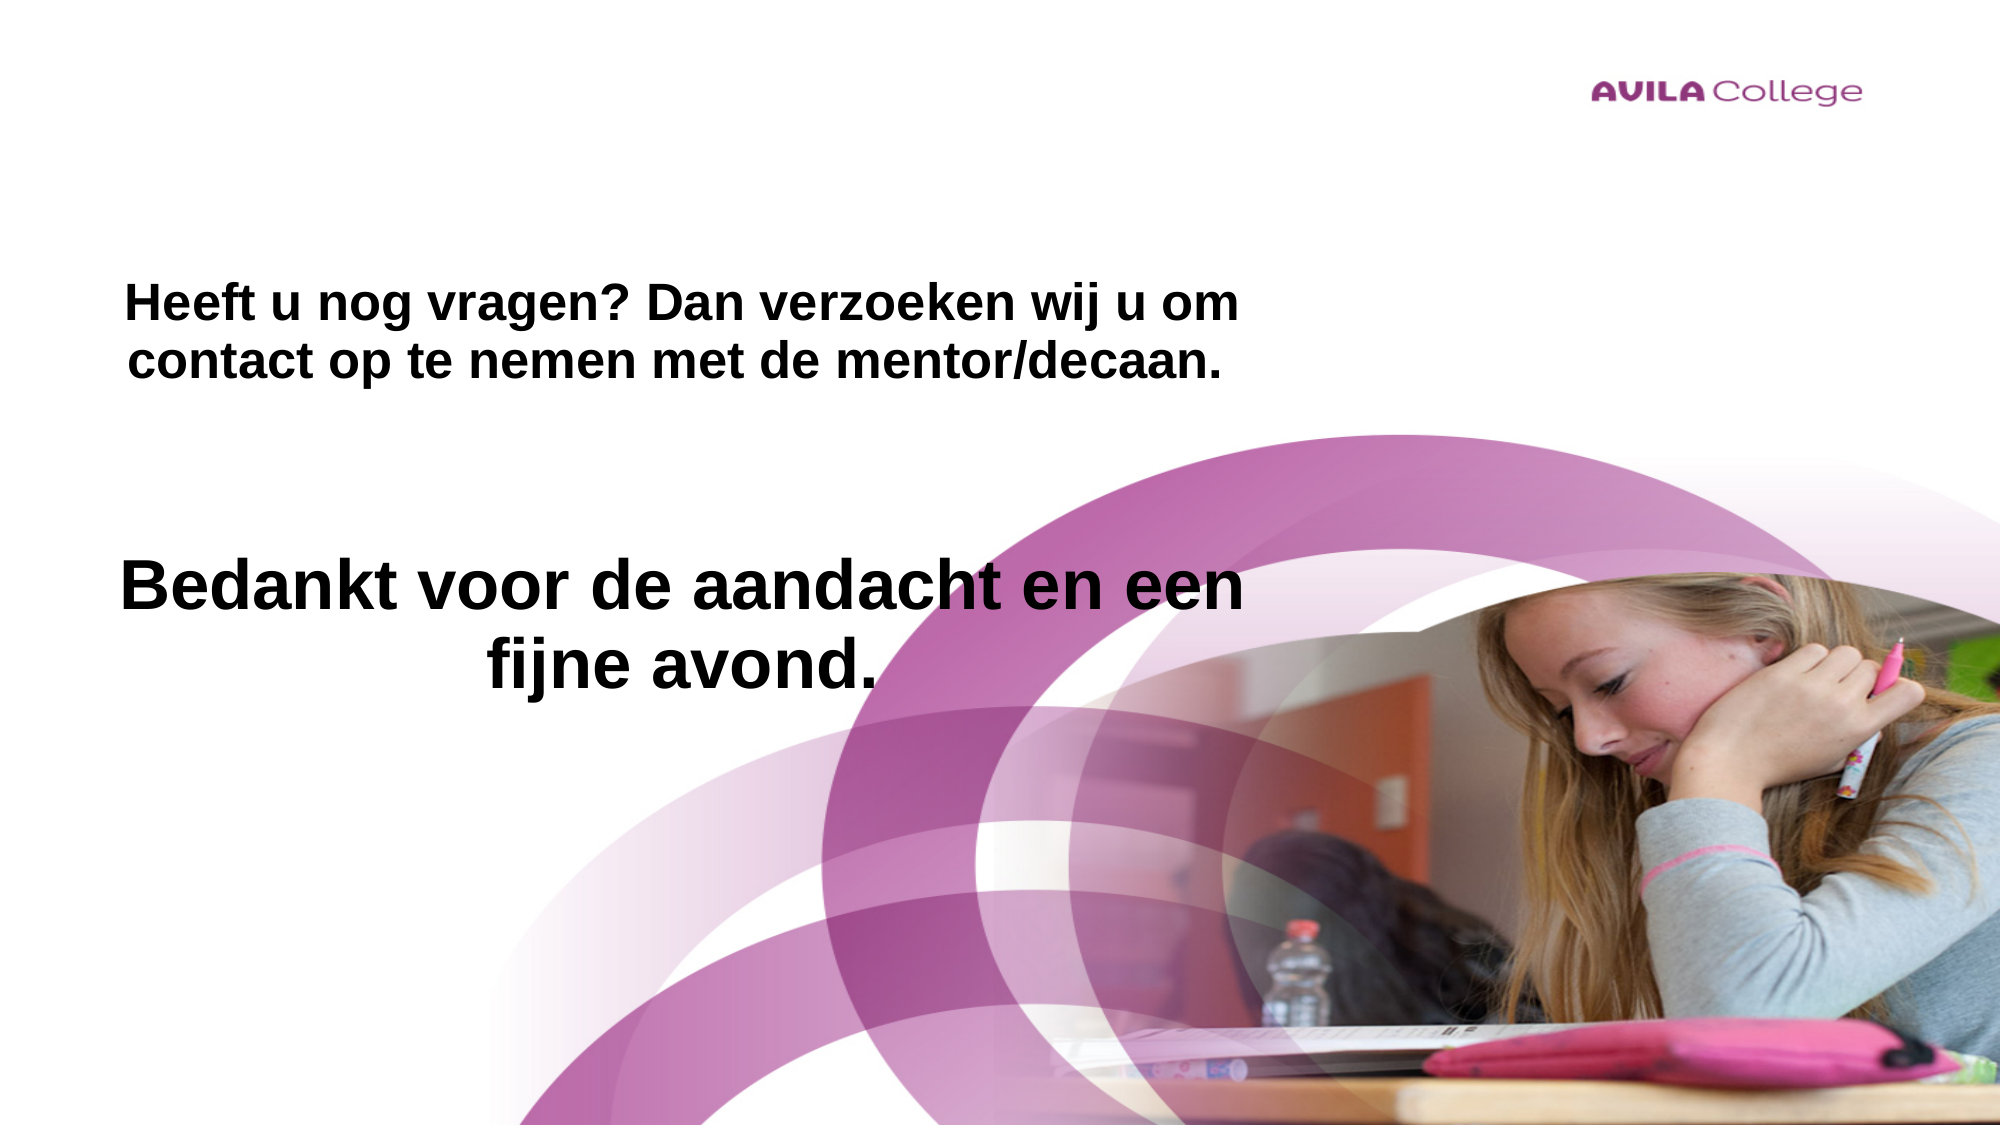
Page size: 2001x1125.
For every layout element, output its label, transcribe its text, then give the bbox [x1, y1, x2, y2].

picture [0, 0, 2000, 1125]
title Heeft u nog vragen? Dan verzoeken wij u om contact op te nemen met de mentor/decaan. Bedankt voor de aandacht en een fijne avond. [77, 264, 1289, 712]
